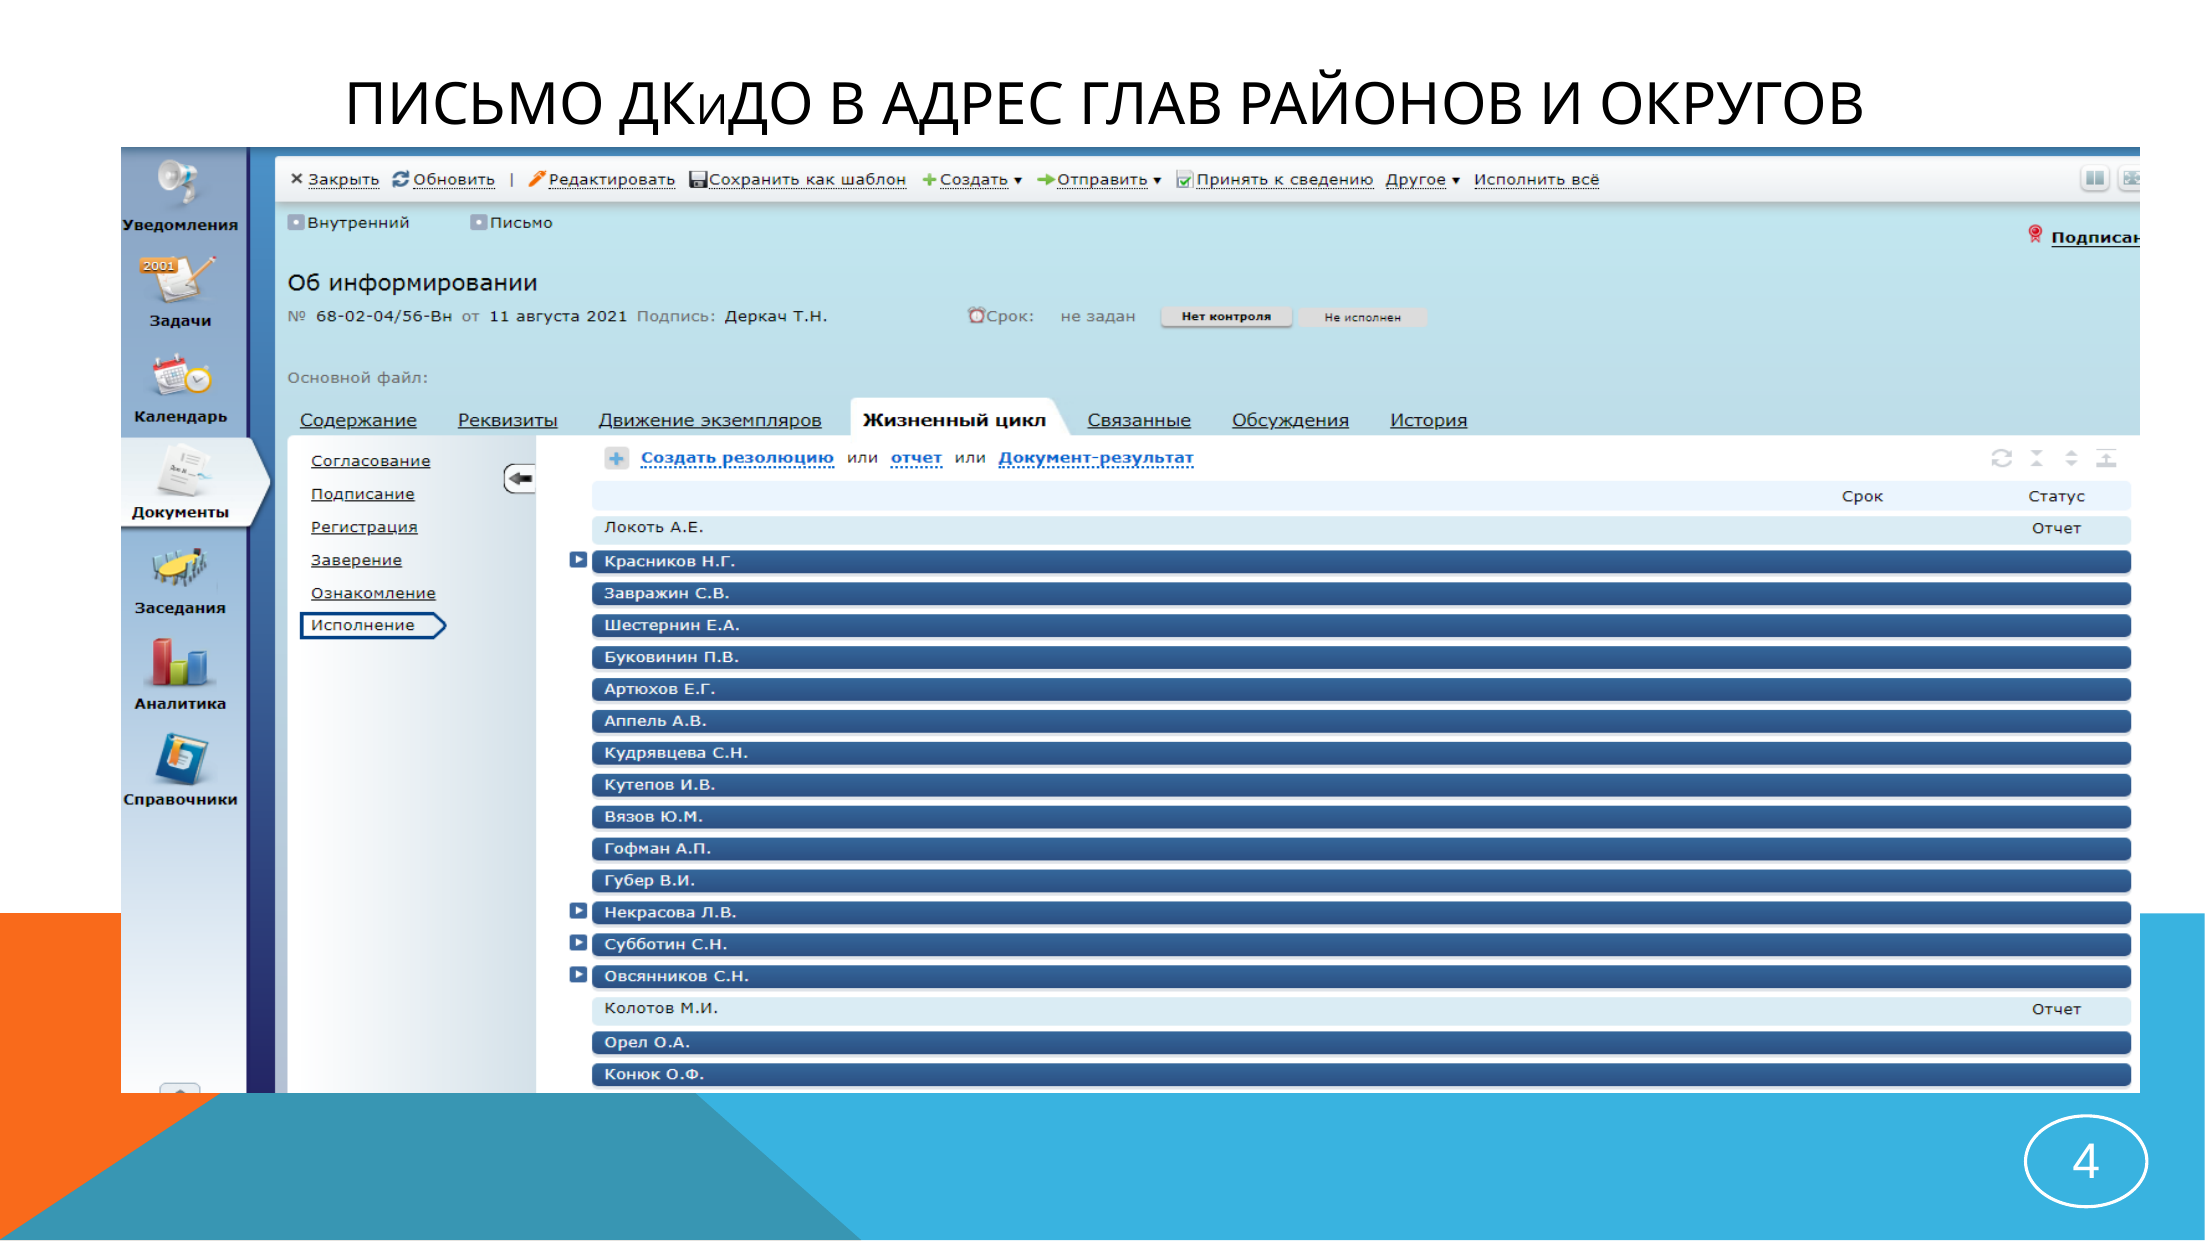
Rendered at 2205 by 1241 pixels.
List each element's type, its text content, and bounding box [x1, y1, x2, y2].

slide_number 4 [2023, 1114, 2149, 1209]
picture [121, 147, 2140, 1093]
title Письмо дКиДО в адрес глав районов и округов [198, 66, 2012, 136]
